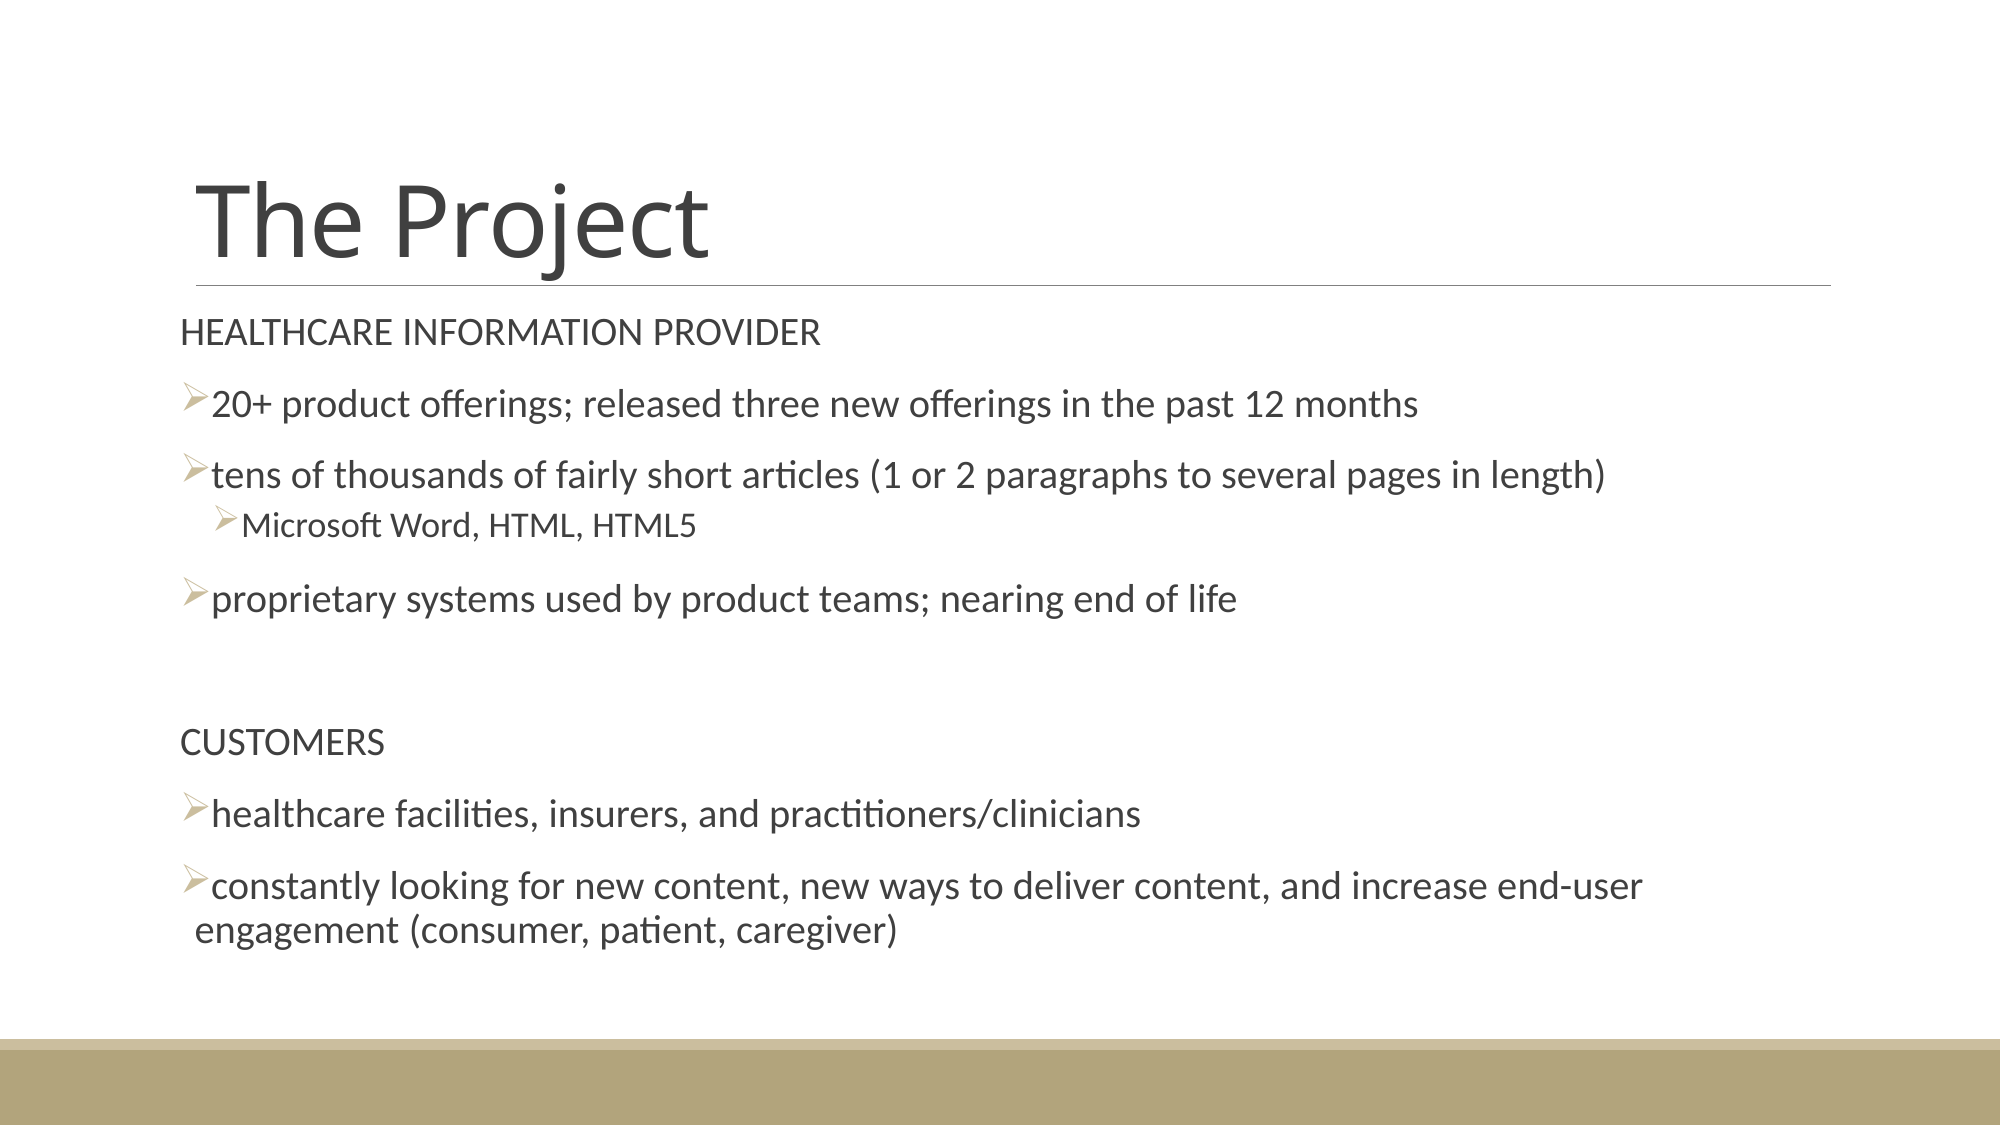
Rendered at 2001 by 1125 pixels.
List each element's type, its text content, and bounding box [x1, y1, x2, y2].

list HEALTHCARE INFORMATION PROVIDER 20+ product offerings; released three new offerings in the past 12 months tens of thousands of fairly short articles (1 or 2 paragraphs to several pages in length) Microsoft Word, HTML, HTML5 proprietary systems used by product teams; nearing end of life CUSTOMERS healthcare facilities, insurers, and practitioners/clinicians constantly looking for new content, new ways to deliver content, and increase end-user engagement (consumer, patient, caregiver) [180, 302, 1830, 963]
title The Project [180, 47, 1830, 285]
